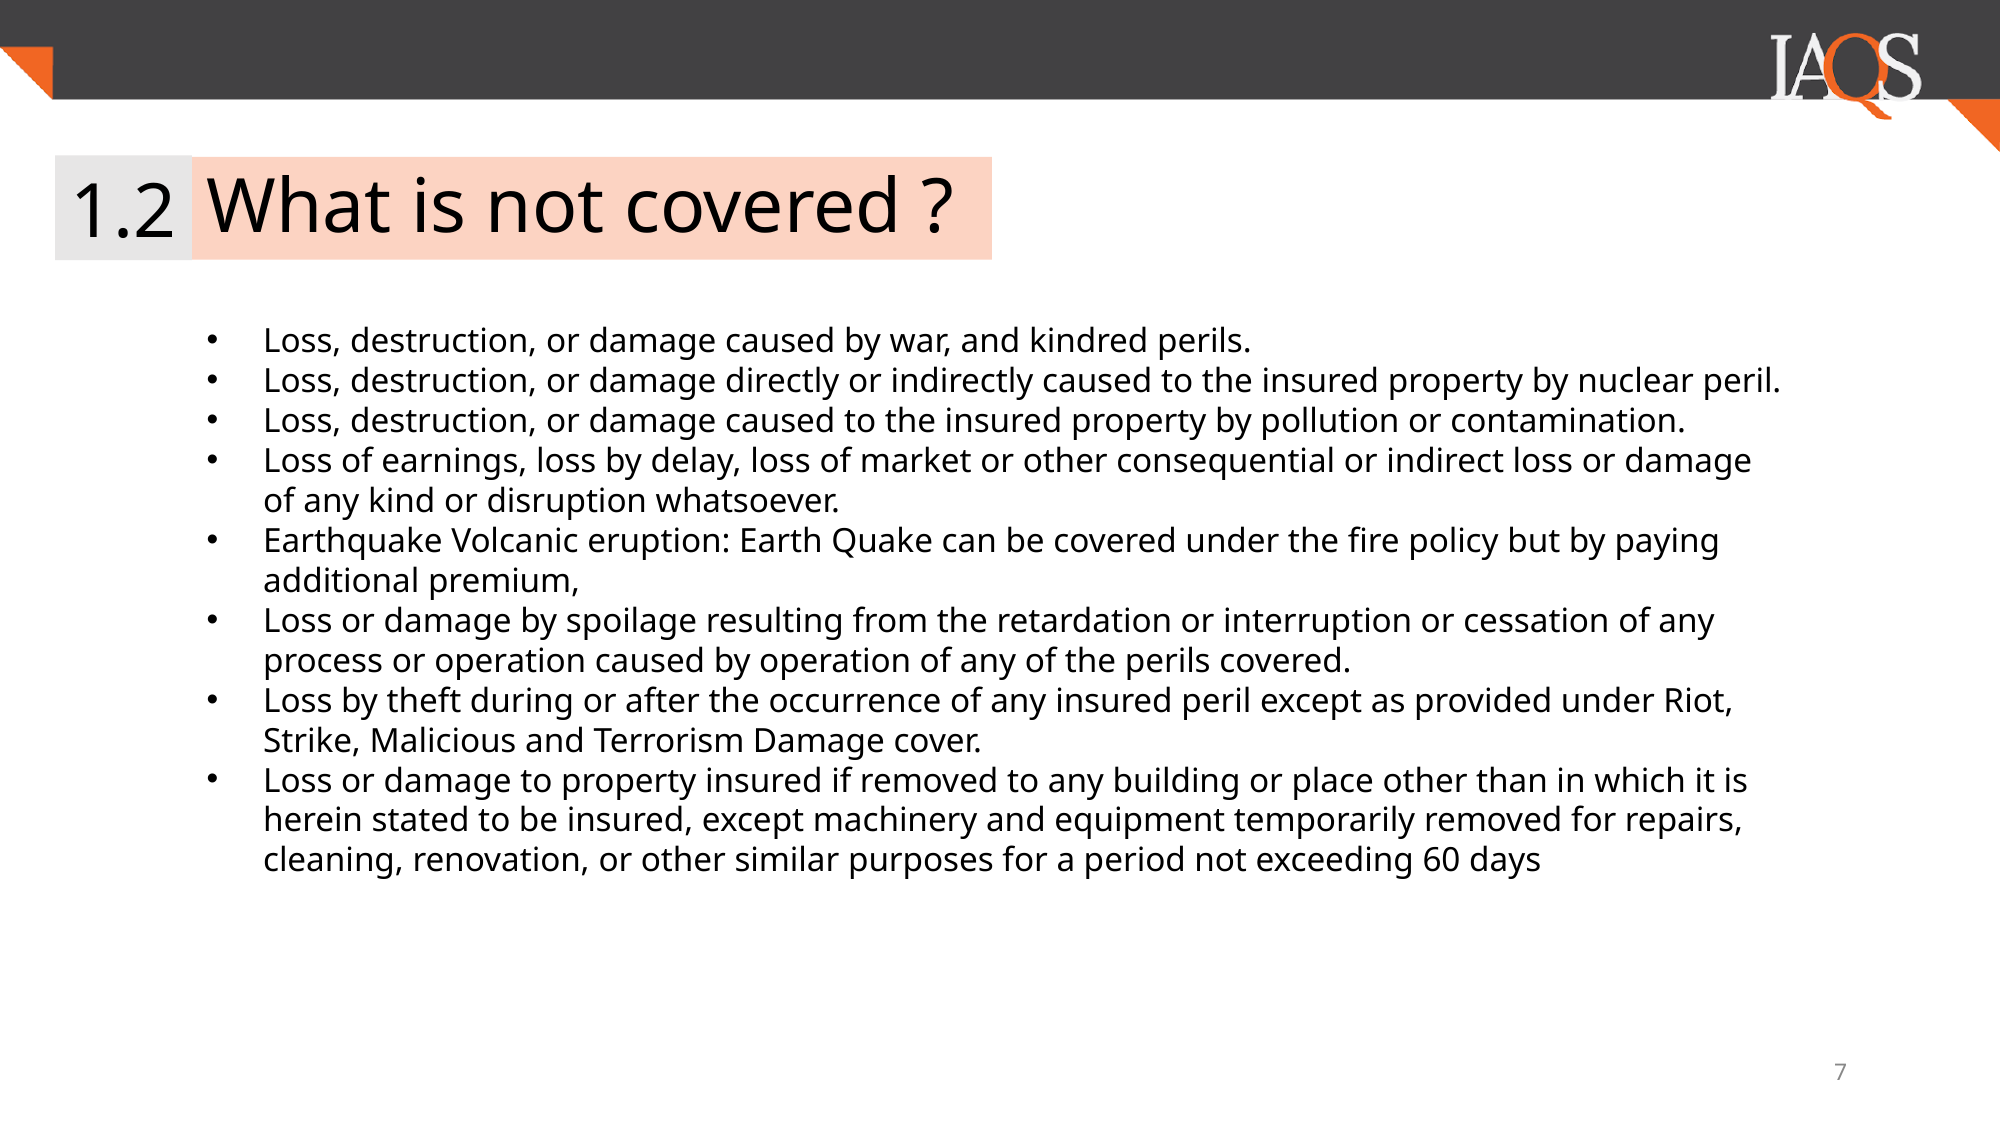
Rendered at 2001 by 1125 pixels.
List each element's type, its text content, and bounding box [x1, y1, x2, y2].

picture [0, 0, 2000, 152]
text_box 1.2 [55, 155, 192, 261]
slide_number ‹#› [1412, 1042, 1863, 1103]
text_box Loss, destruction, or damage caused by war, and kindred perils. Loss, destruction, or damage directly or indirectly caused to the insured property by nuclear peril. Loss, destruction, or damage caused to the insured property by pollution or contamination. Loss of earnings, loss by delay, loss of market or other consequential or indirect loss or damage of any kind or disruption whatsoever. Earthquake Volcanic eruption: Earth Quake can be covered under the fire policy but by paying additional premium, Loss or damage by spoilage resulting from the retardation or interruption or cessation of any process or operation caused by operation of any of the perils covered. Loss by theft during or after the occurrence of any insured peril except as provided under Riot, Strike, Malicious and Terrorism Damage cover. Loss or damage to property insured if removed to any building or place other than in which it is herein stated to be insured, except machinery and equipment temporarily removed for repairs, cleaning, renovation, or other similar purposes for a period not exceeding 60 days [191, 312, 1808, 886]
title What is not covered ? [192, 156, 992, 260]
